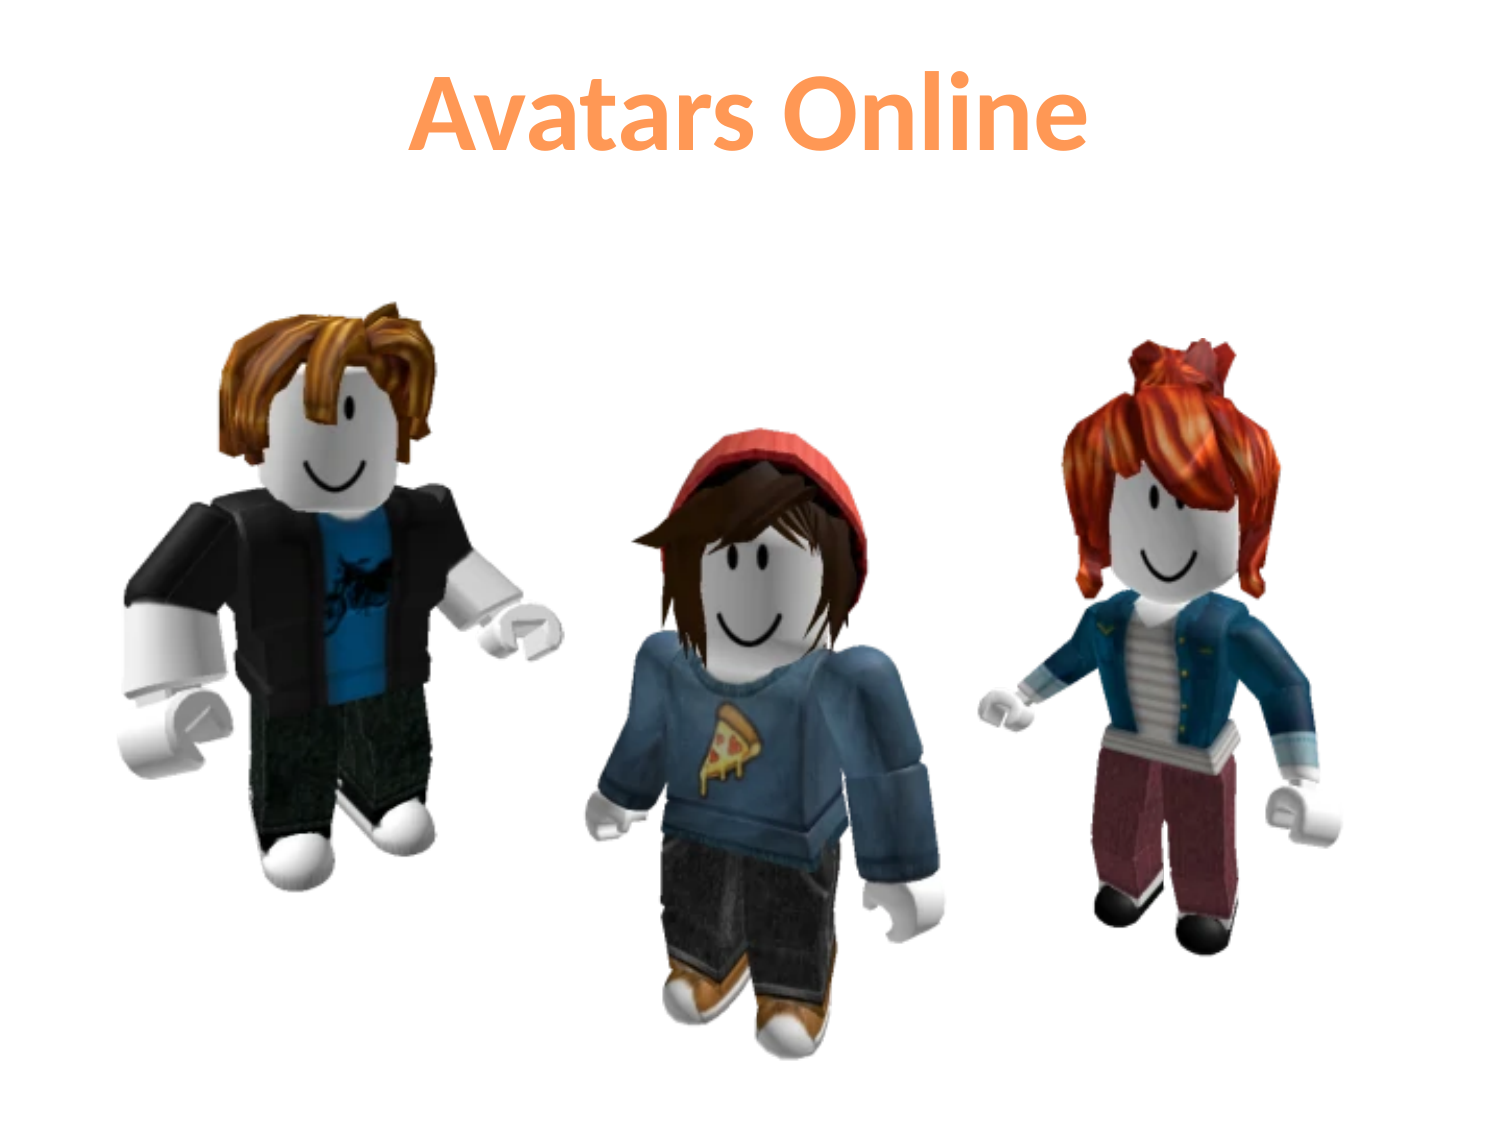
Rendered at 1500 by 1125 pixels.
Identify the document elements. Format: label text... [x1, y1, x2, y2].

picture [0, 266, 1500, 1125]
text_box Avatars Online [393, 30, 1107, 181]
